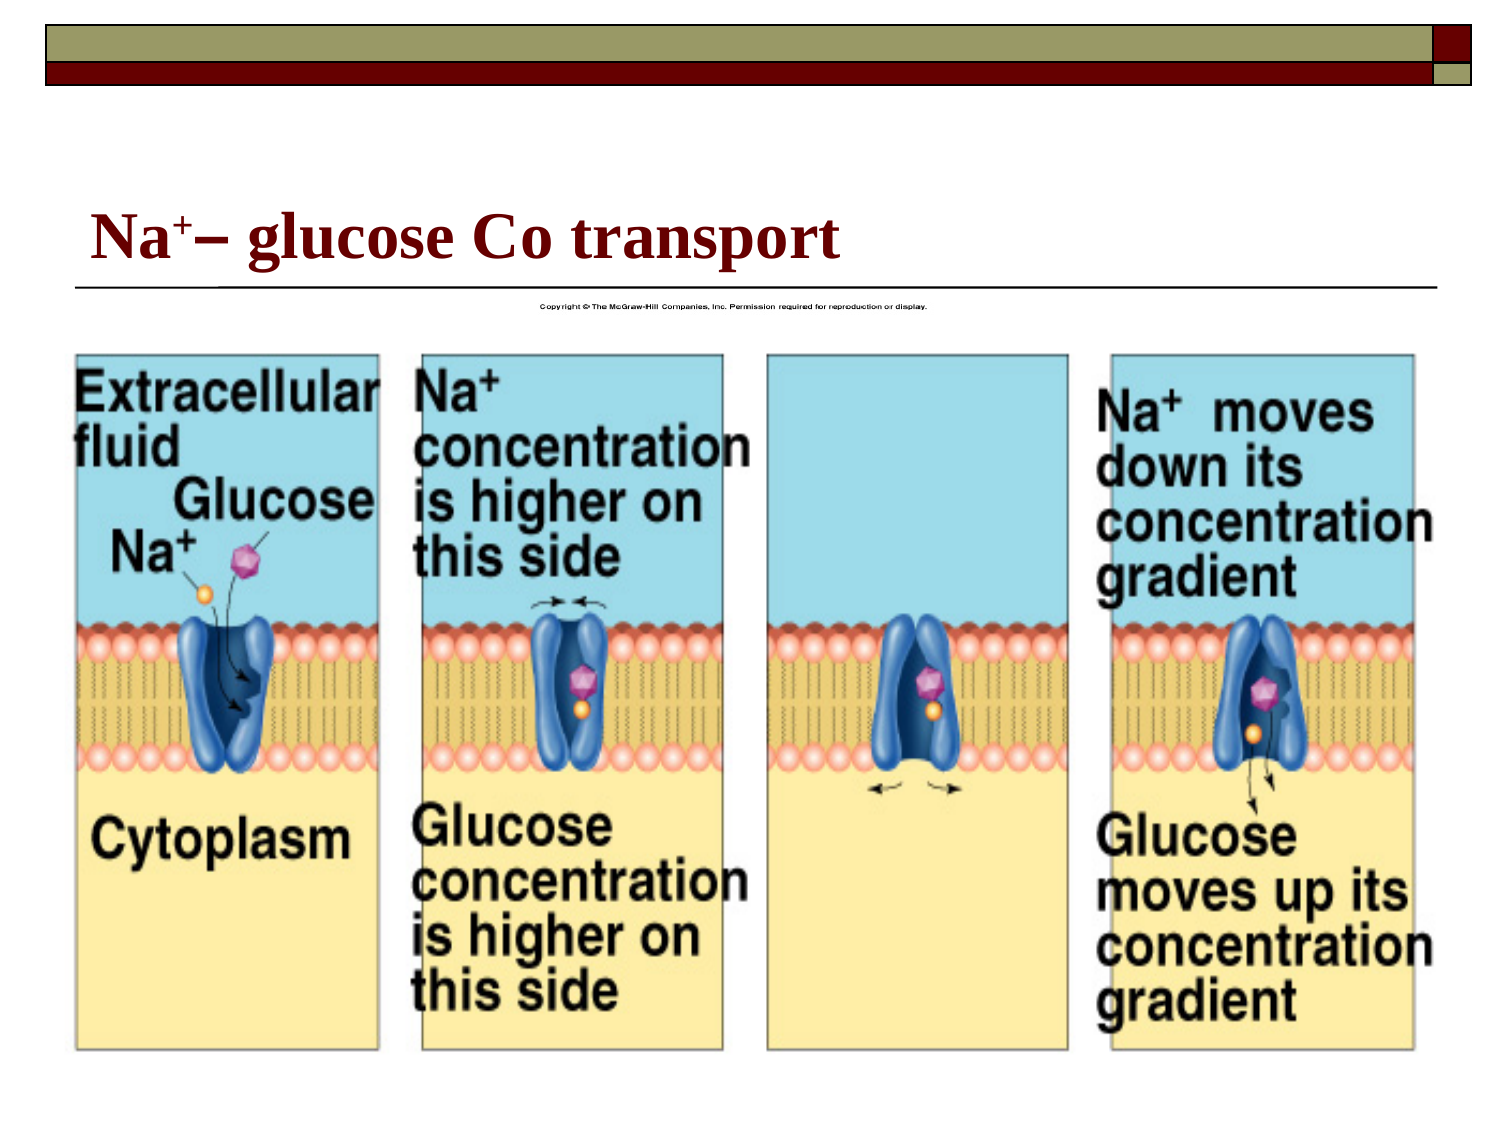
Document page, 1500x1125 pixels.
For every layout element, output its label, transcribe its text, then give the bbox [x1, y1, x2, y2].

picture [64, 295, 1436, 1095]
title Na+– glucose Co transport [74, 114, 1426, 280]
